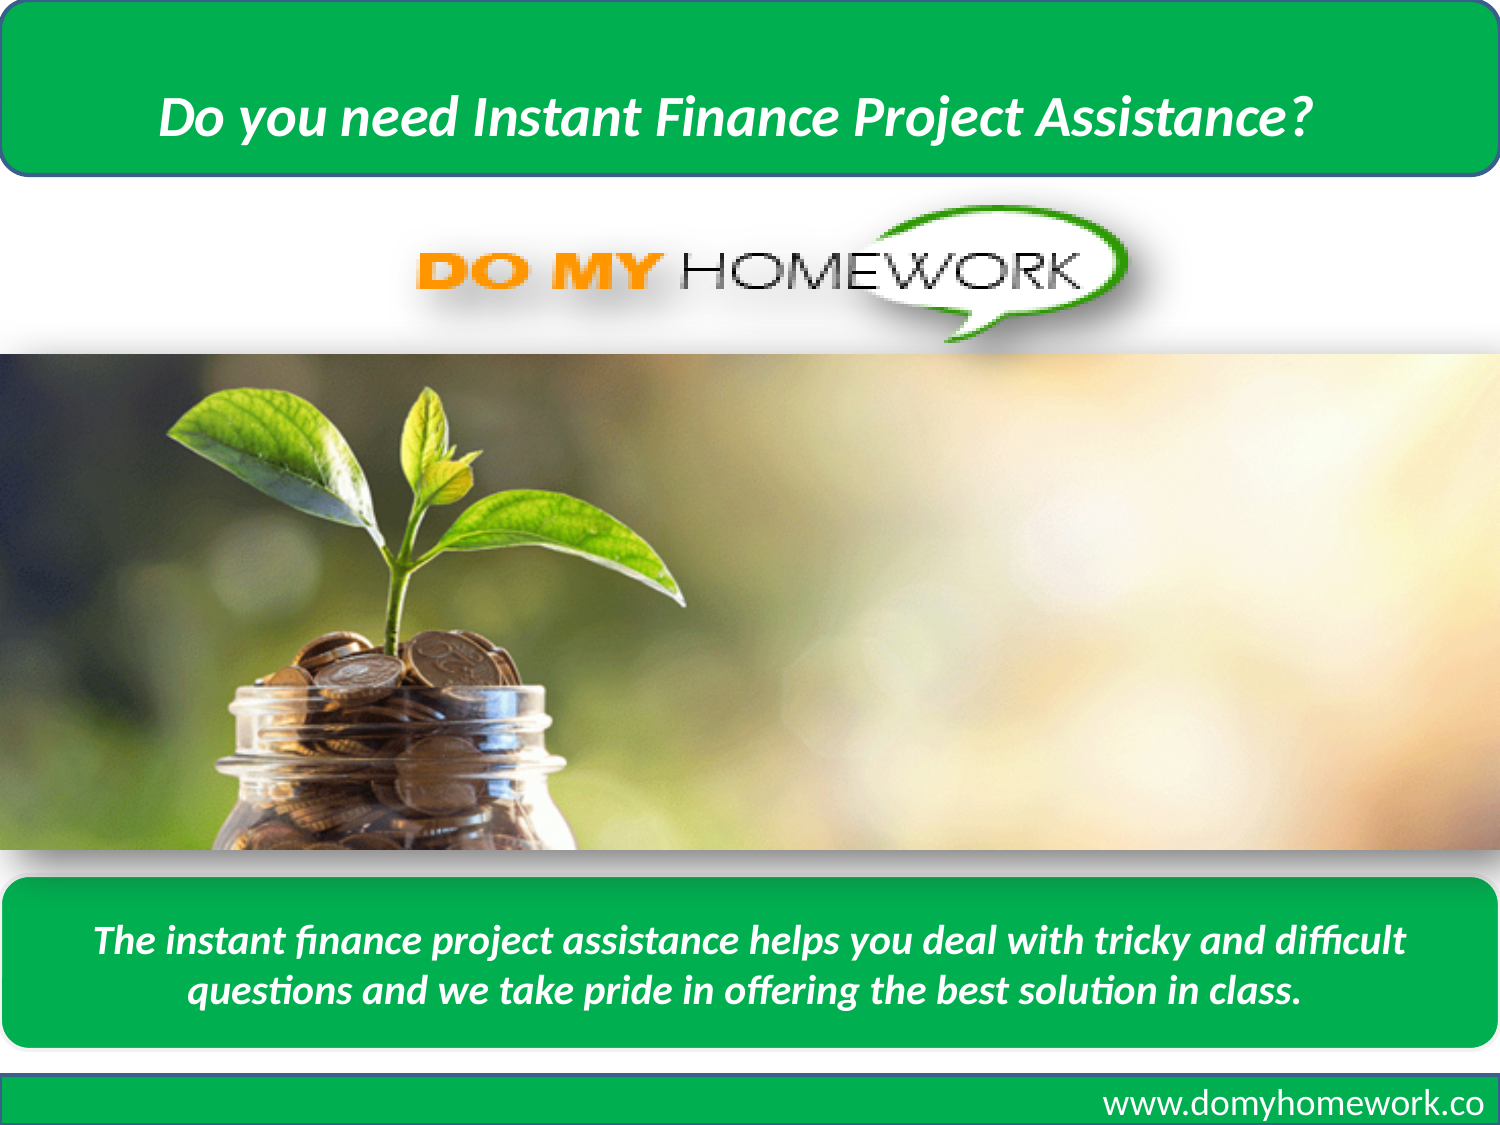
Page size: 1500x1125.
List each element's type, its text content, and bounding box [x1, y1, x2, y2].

text_box www.domyhomework.co [0, 1073, 1500, 1125]
picture [0, 354, 1500, 851]
text_box Do you need Instant Finance Project Assistance? [99, 0, 1374, 156]
text_box [0, 0, 1500, 178]
picture [412, 199, 1213, 351]
text_box The instant finance project assistance helps you deal with tricky and difficult questions and we take pride in offering the best solution in class. [0, 886, 1500, 1053]
